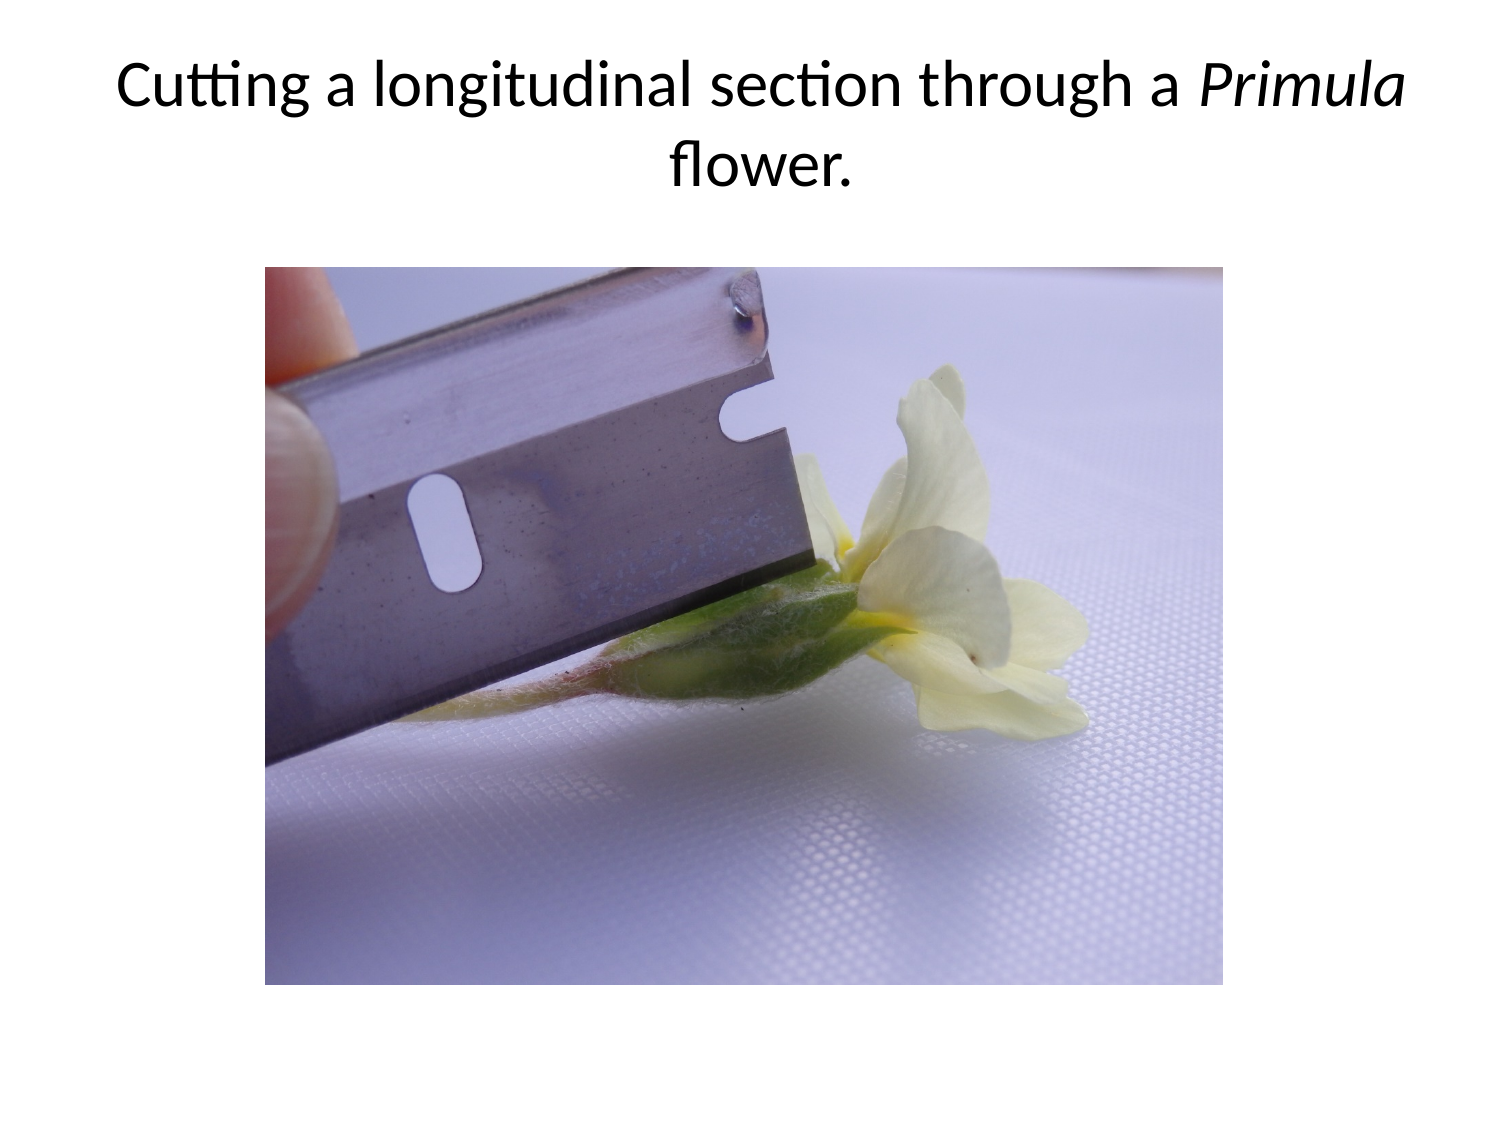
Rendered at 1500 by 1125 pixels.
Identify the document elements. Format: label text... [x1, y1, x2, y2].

picture [265, 266, 1223, 985]
title Cutting a longitudinal section through a Primula flower. [100, 42, 1424, 197]
